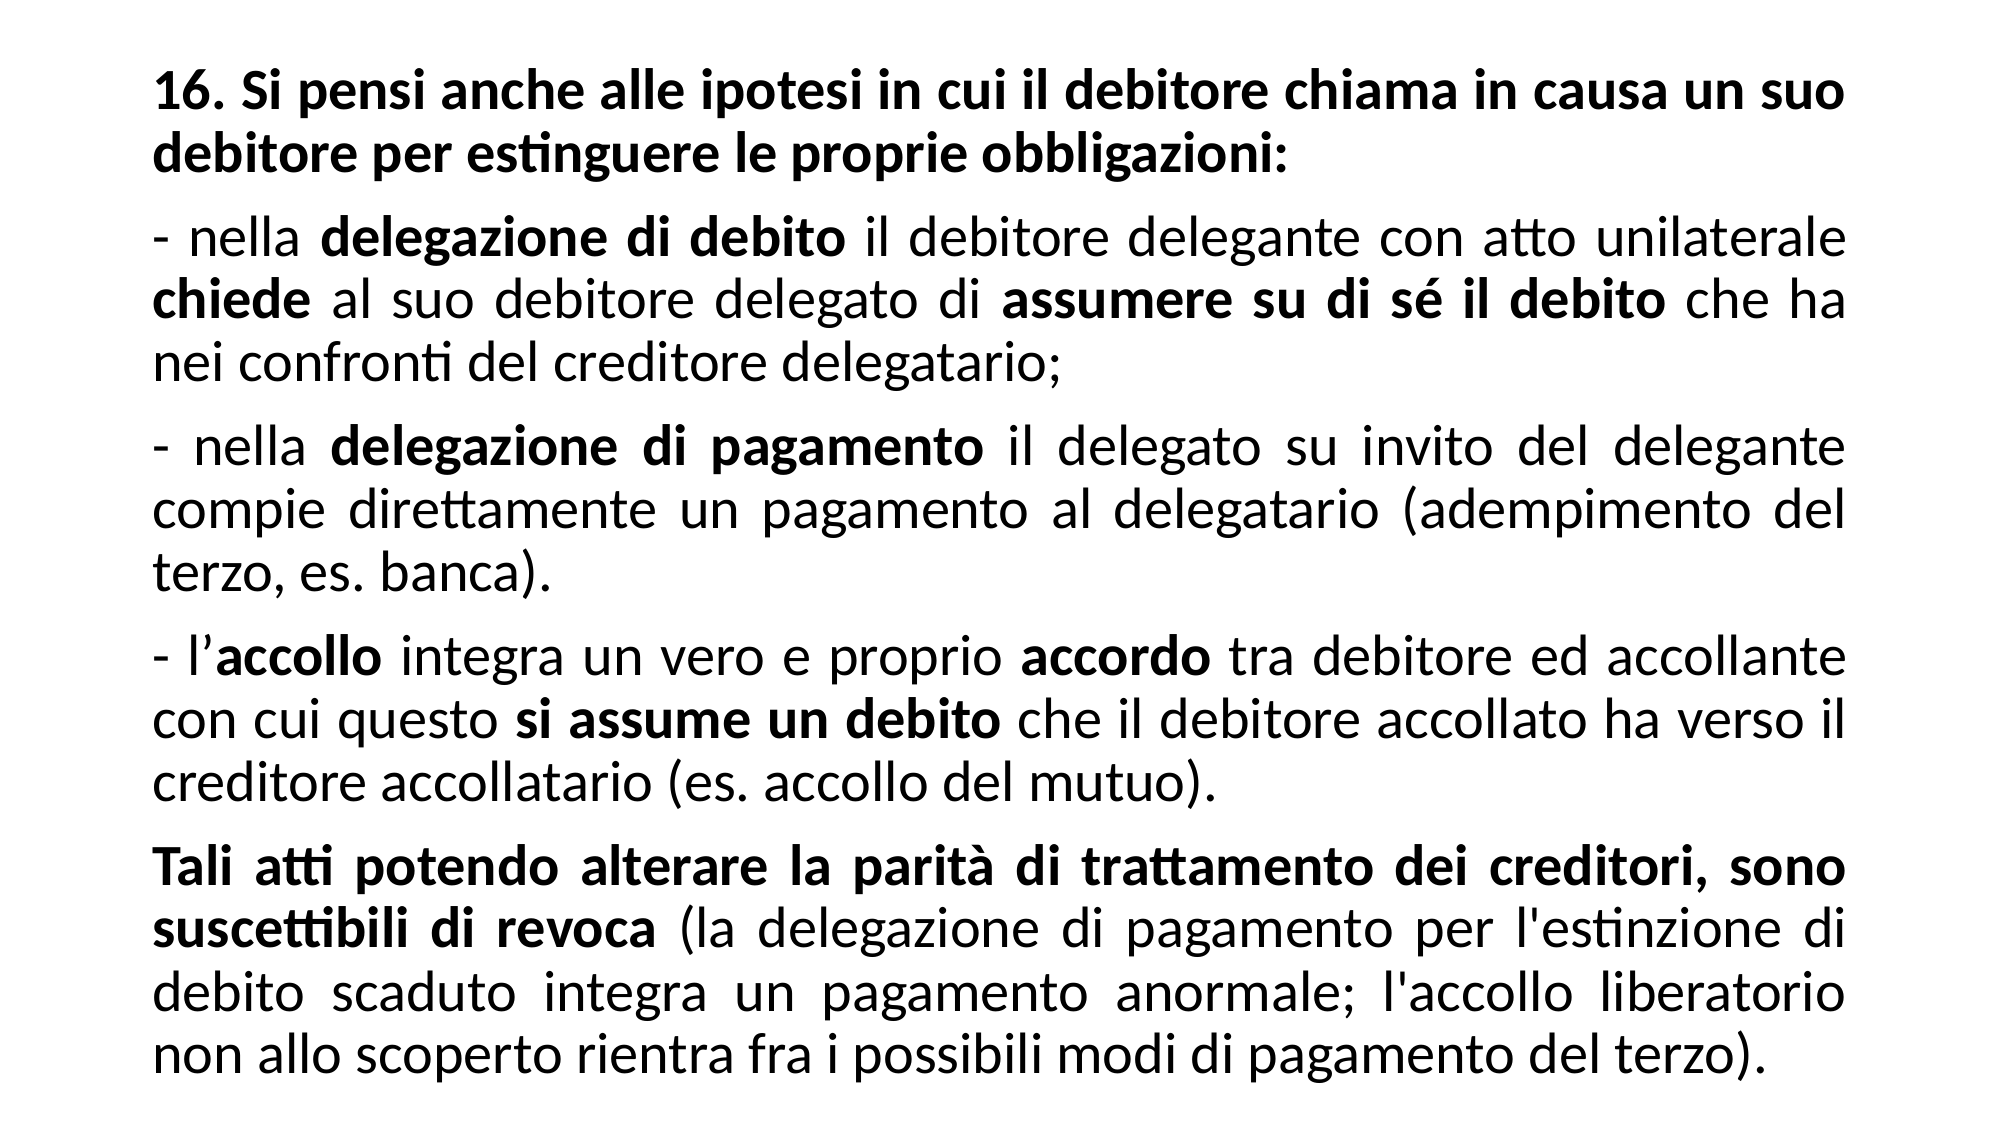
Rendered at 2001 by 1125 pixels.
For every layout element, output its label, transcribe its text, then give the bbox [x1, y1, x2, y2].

list 16. Si pensi anche alle ipotesi in cui il debitore chiama in causa un suo debitore per estinguere le proprie obbligazioni: - nella delegazione di debito il debitore delegante con atto unilaterale chiede al suo debitore delegato di assumere su di sé il debito che ha nei confronti del creditore delegatario; - nella delegazione di pagamento il delegato su invito del delegante compie direttamente un pagamento al delegatario (adempimento del terzo, es. banca). - l’accollo integra un vero e proprio accordo tra debitore ed accollante con cui questo si assume un debito che il debitore accollato ha verso il creditore accollatario (es. accollo del mutuo). Tali atti potendo alterare la parità di trattamento dei creditori, sono suscettibili di revoca (la delegazione di pagamento per l'estinzione di debito scaduto integra un pagamento anormale; l'accollo liberatorio non allo scoperto rientra fra i possibili modi di pagamento del terzo). [137, 51, 1863, 1003]
